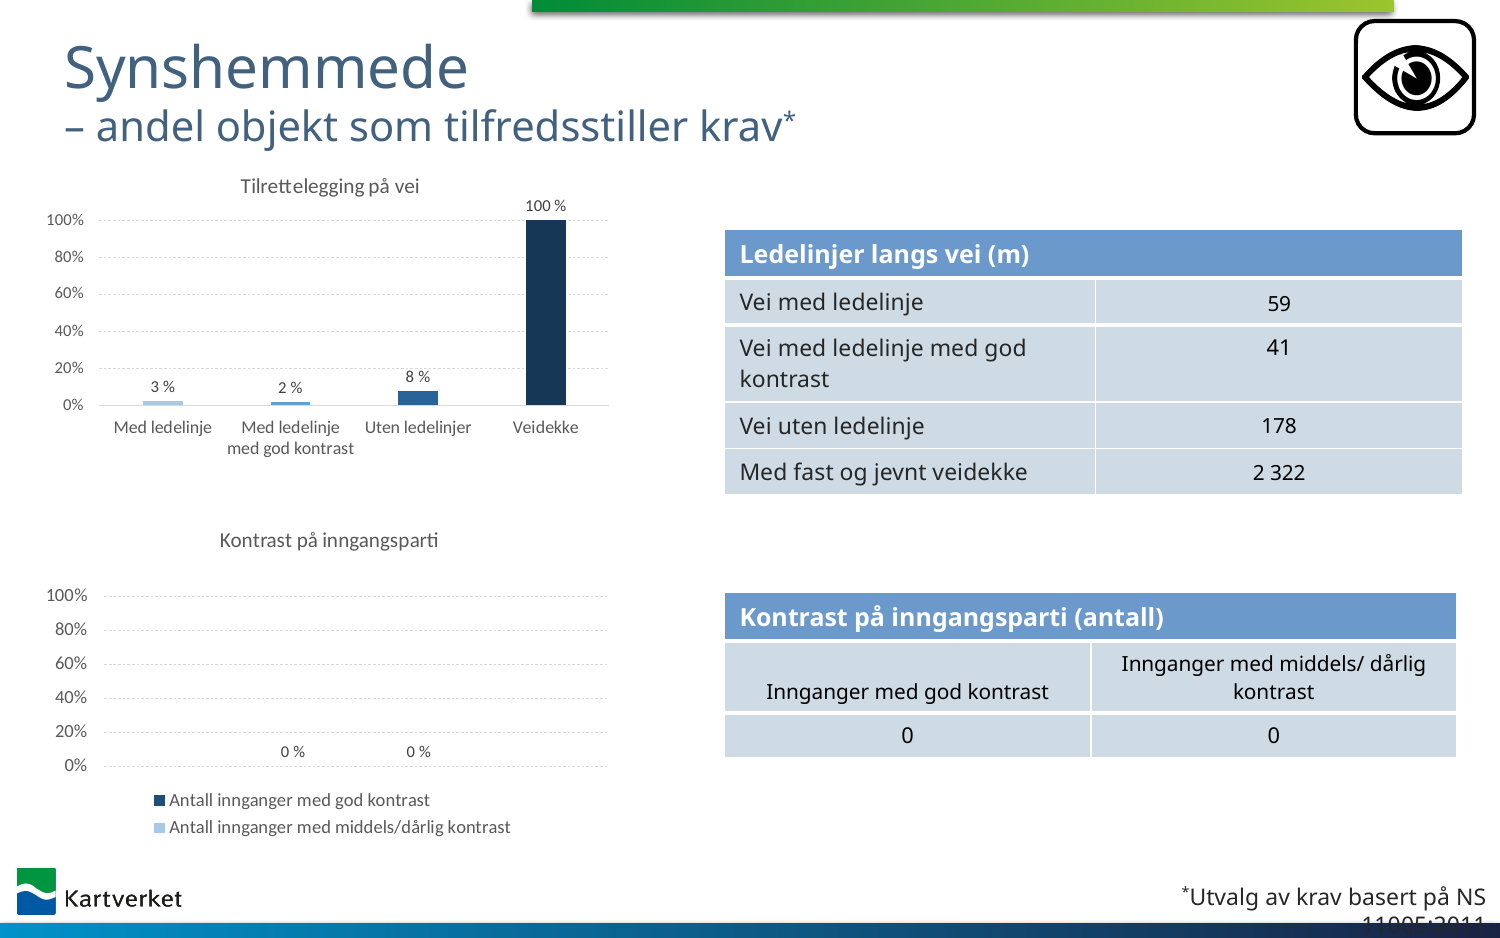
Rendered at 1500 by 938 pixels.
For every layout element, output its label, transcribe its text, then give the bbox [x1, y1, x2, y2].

table_cell 178 [1096, 403, 1462, 448]
table_cell 0 [725, 715, 1090, 757]
table_cell 0 [1092, 715, 1456, 757]
table_cell Vei uten ledelinje [725, 403, 1095, 448]
picture [41, 166, 619, 492]
table_cell Vei med ledelinje [725, 280, 1095, 323]
picture [41, 520, 618, 846]
table_cell 41 [1096, 327, 1462, 401]
table_cell 2 322 [1096, 449, 1462, 494]
text_box *Utvalg av krav basert på NS 11005:2011 [1068, 873, 1500, 938]
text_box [1355, 20, 1475, 134]
text_box Synshemmede – andel objekt som tilfredsstiller krav* [49, 24, 1431, 158]
table_cell Vei med ledelinje med god kontrast [725, 327, 1095, 401]
table_cell Innganger med god kontrast [725, 643, 1090, 711]
table_header Kontrast på inngangsparti (antall) [725, 593, 1456, 639]
table_cell 59 [1096, 280, 1462, 323]
table_header Ledelinjer langs vei (m) [725, 230, 1462, 276]
table_cell Innganger med middels/ dårlig kontrast [1092, 643, 1456, 711]
table_cell Med fast og jevnt veidekke [725, 449, 1095, 494]
